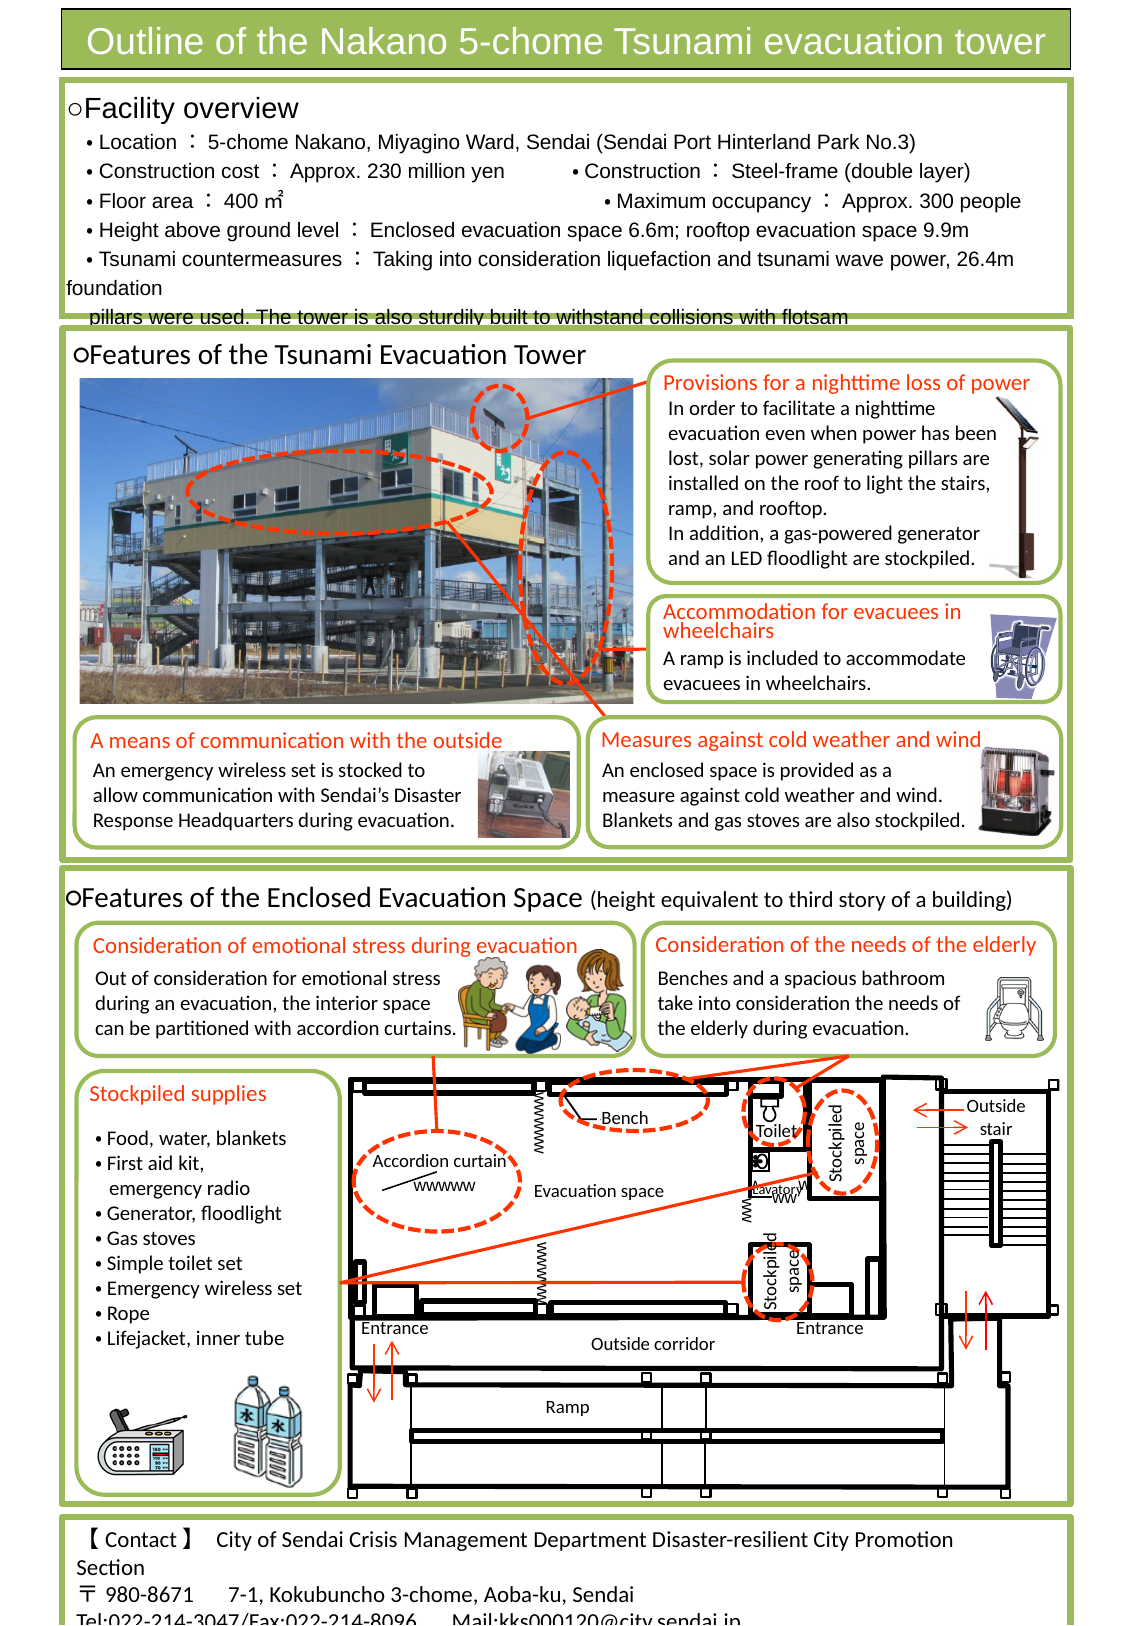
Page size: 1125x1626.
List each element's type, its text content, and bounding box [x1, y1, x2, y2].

picture [457, 954, 561, 1057]
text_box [74, 360, 1073, 848]
text_box Consideration of emotional stress during evacuation [78, 922, 634, 965]
text_box [60, 922, 428, 1506]
text_box ・Food, water, blankets ・First aid kit, emergency radio ・Generator, floodlight ・Gas stoves ・Simple toilet set ・Emergency wireless set ・Rope ・Lifejacket, inner tube [80, 1117, 332, 1357]
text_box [686, 1055, 850, 1080]
text_box [60, 866, 1073, 871]
text_box [74, 1114, 332, 1497]
text_box [645, 964, 1058, 1059]
text_box ○Facility overview ・Location：5-chome Nakano, Miyagino Ward, Sendai (Sendai Port Hinterland Park No.3) ・Construction cost：Approx. 230 million yen ・Construction：Steel-frame (double layer) ・Floor area：400㎡ ・Maximum occupancy：Approx. 300 people ・Height above ground level：Enclosed evacuation space 6.6m; rooftop evacuation space 9.9m ・Tsunami countermeasures：Taking into consideration liquefaction and tsunami wave power, 26.4m foundation pillars were used. The tower is also sturdily built to withstand collisions with flotsam [61, 80, 1071, 317]
text_box Outline of the Nakano 5-chome Tsunami evacuation tower [61, 9, 1071, 69]
picture [209, 1372, 326, 1489]
text_box [74, 932, 452, 1059]
picture [92, 1392, 190, 1489]
picture [982, 977, 1047, 1042]
text_box ○Features of the Enclosed Evacuation Space (height equivalent to third story of a building) [50, 871, 1091, 922]
picture [566, 949, 632, 1052]
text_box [337, 1073, 1060, 1505]
text_box 【Contact】 City of Sendai Crisis Management Department Disaster-resilient City Promotion Section 〒980-8671 7-1, Kokubuncho 3-chome, Aoba-ku, Sendai Tel:022-214-3047/Fax:022-214-8096 Mail:kks000120@city.sendai.jp [61, 1517, 1071, 1625]
text_box [60, 378, 1072, 862]
text_box Benches and a spacious bathroom take into consideration the needs of the elderly during evacuation. [642, 957, 986, 1048]
text_box [441, 922, 682, 1071]
text_box Out of consideration for emotional stress during an evacuation, the interior space can be partitioned with accordion curtains. [80, 957, 453, 1048]
text_box [855, 922, 1073, 1506]
text_box [615, 1067, 663, 1071]
text_box Consideration of the needs of the elderly [640, 921, 1058, 964]
text_box Stockpiled supplies [74, 1071, 338, 1114]
text_box ○Features of the Tsunami Evacuation Tower [58, 328, 602, 378]
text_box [432, 1055, 438, 1132]
text_box [60, 326, 1072, 359]
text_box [339, 1172, 818, 1284]
